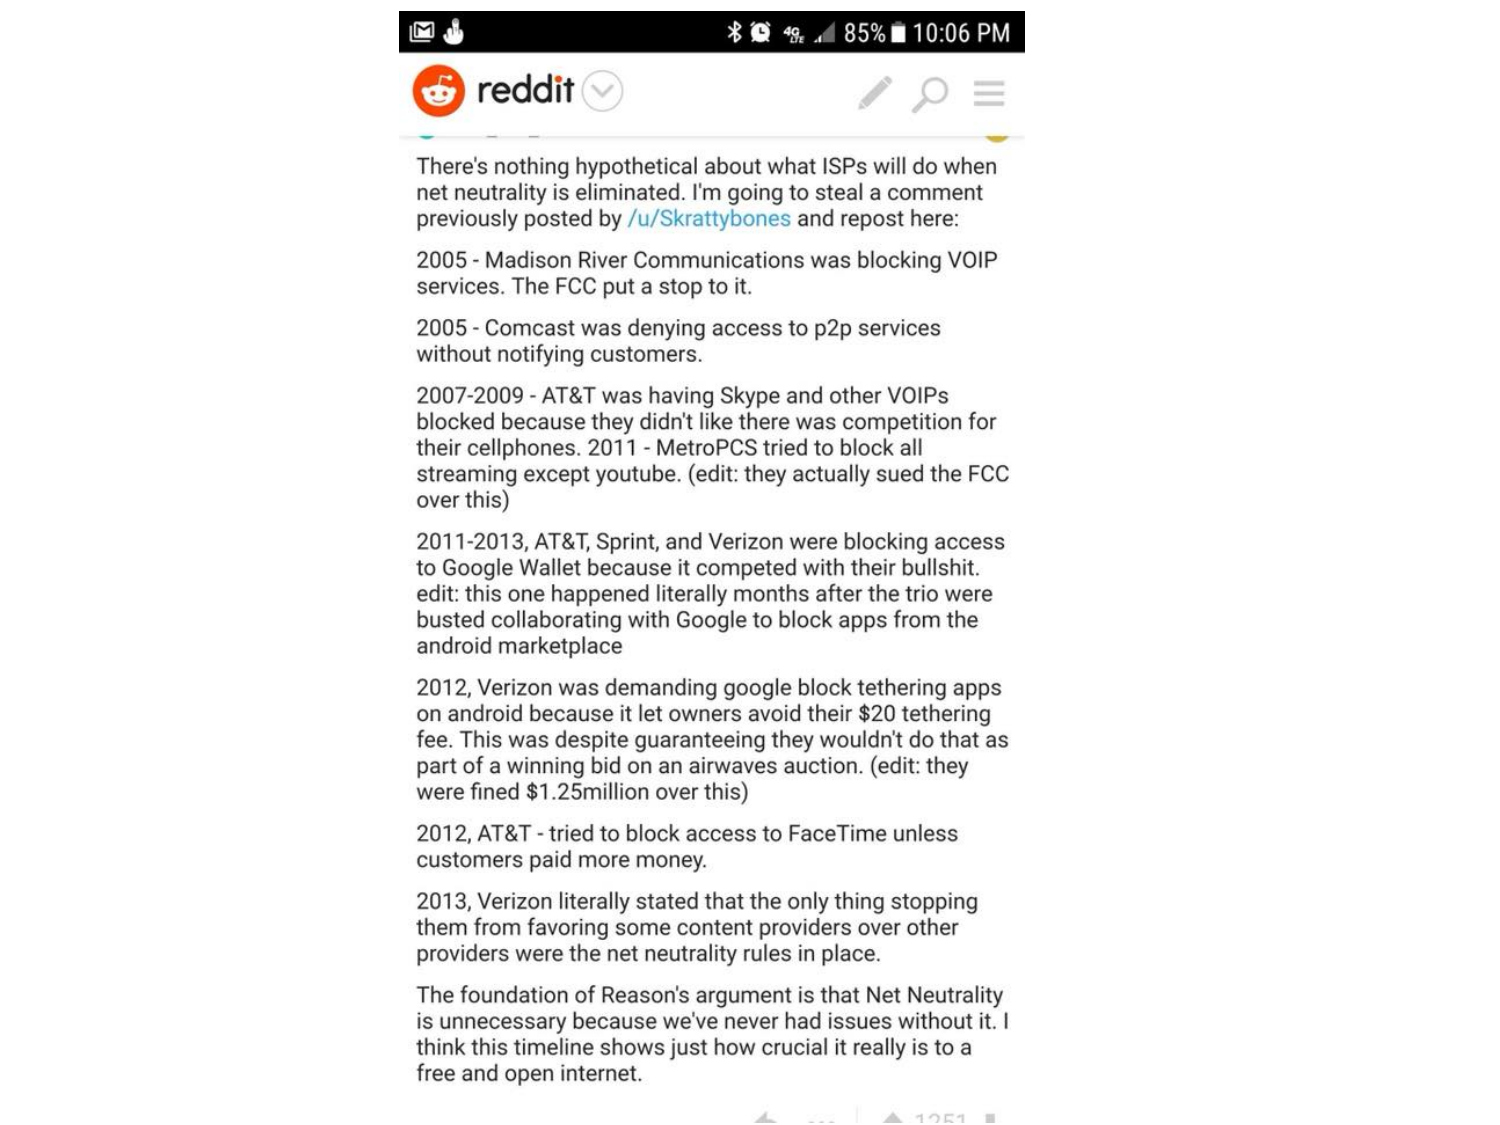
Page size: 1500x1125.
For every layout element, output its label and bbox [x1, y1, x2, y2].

list [399, 11, 1026, 1123]
